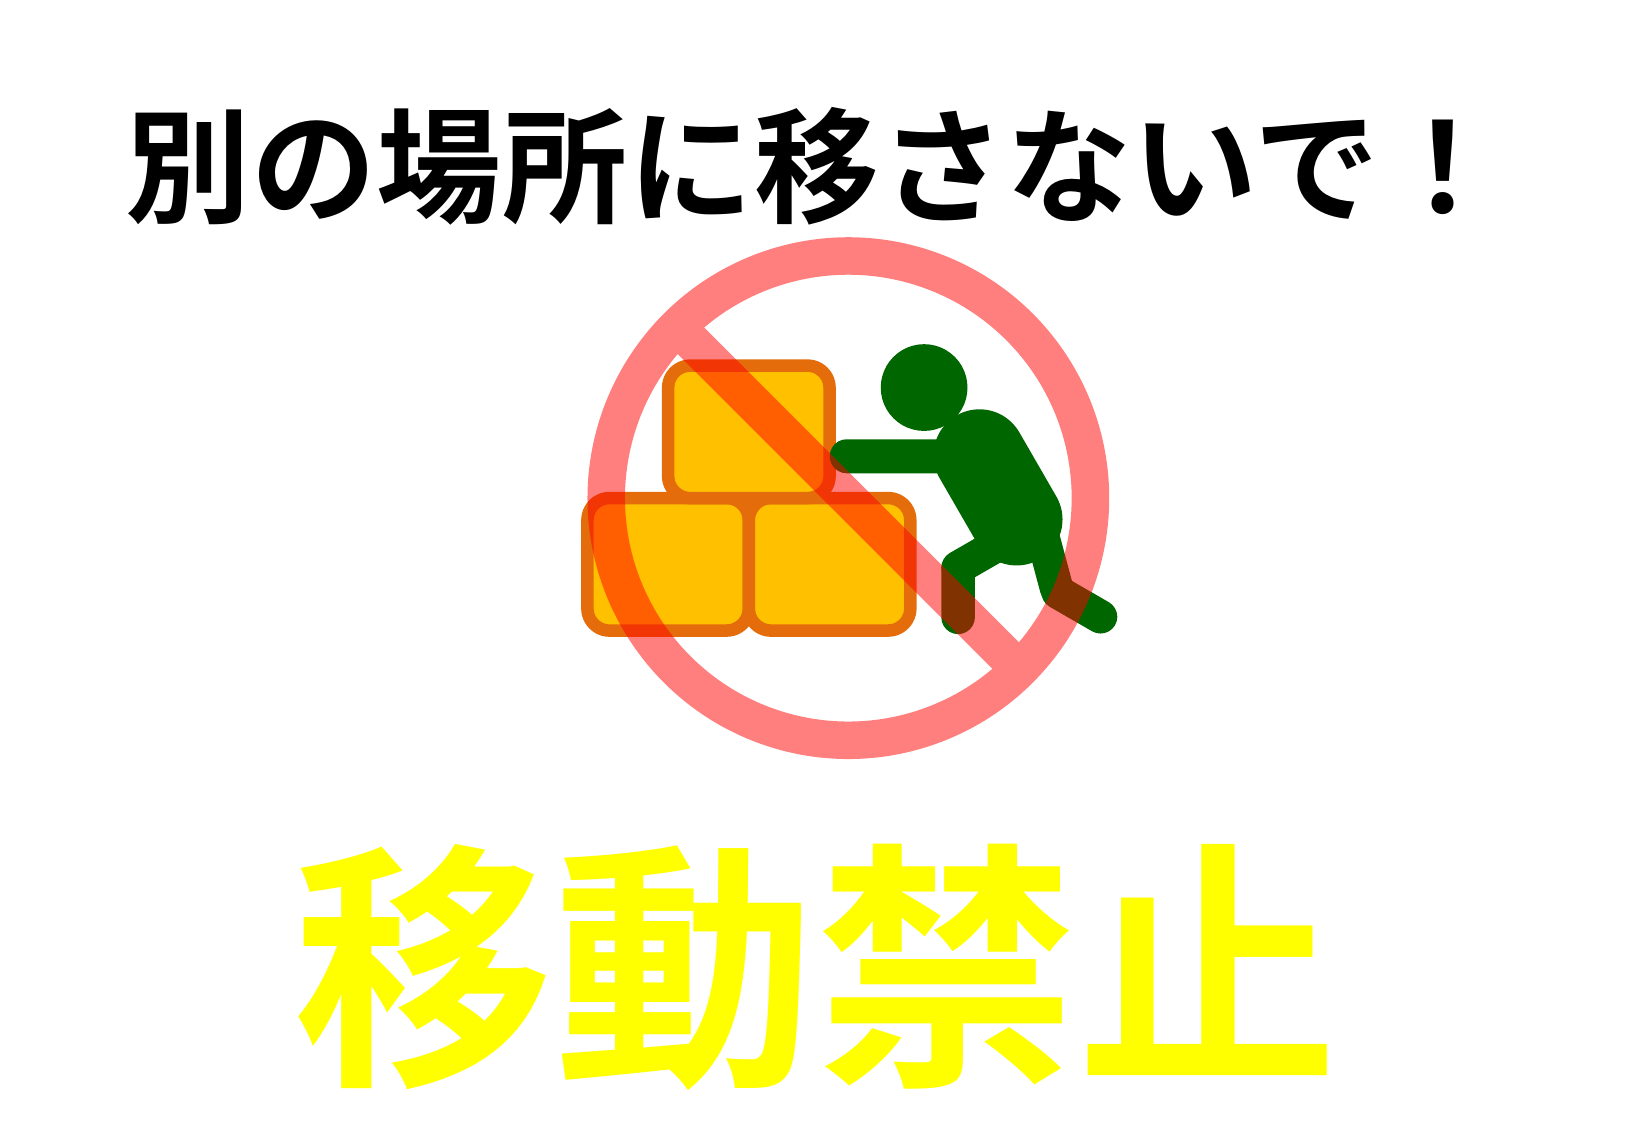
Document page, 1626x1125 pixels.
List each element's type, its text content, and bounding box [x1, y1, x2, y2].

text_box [587, 237, 1121, 760]
text_box 移動禁止 [37, 797, 1595, 1125]
text_box 別の場所に移さないで！ [44, 80, 1588, 246]
